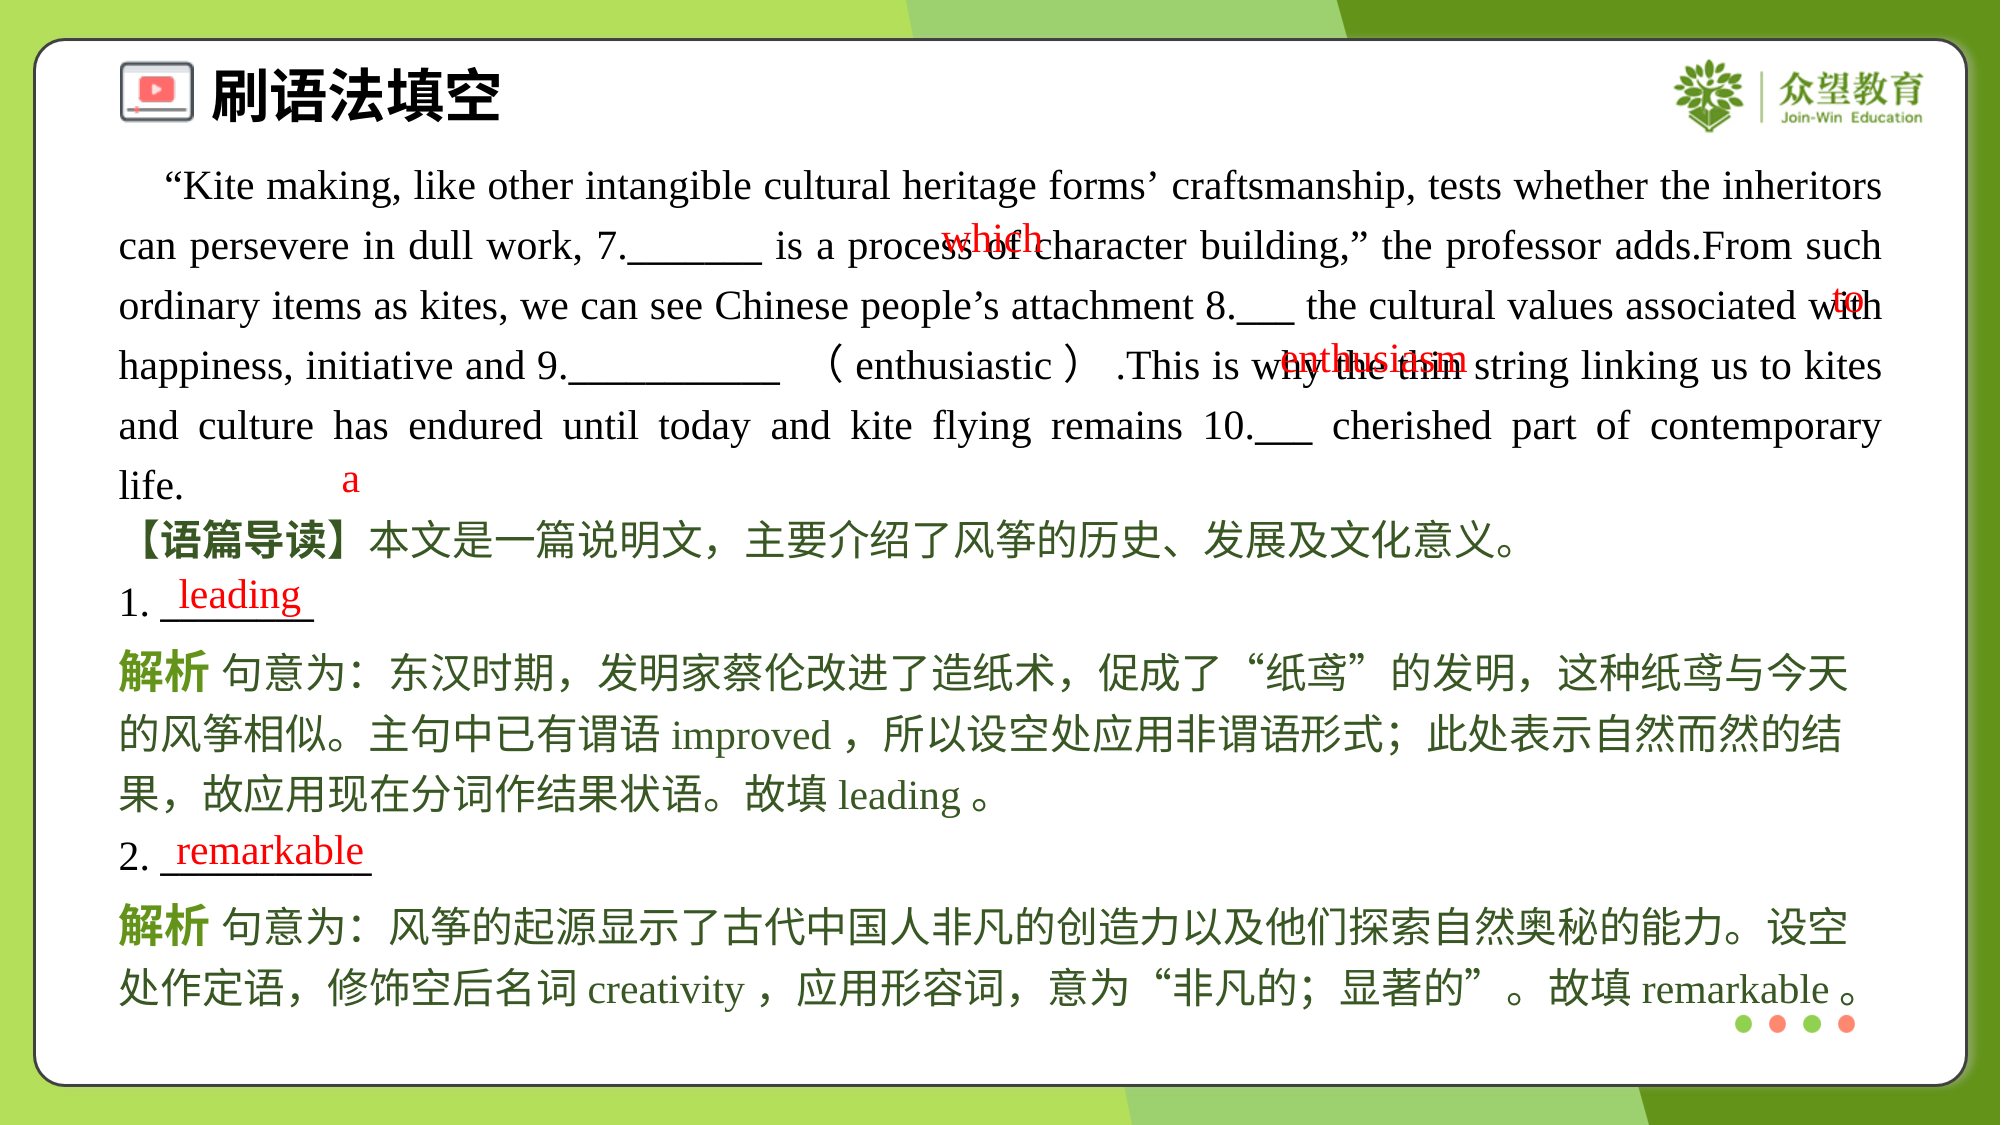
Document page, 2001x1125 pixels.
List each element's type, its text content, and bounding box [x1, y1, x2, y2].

text_box to [1827, 261, 1870, 318]
text_box leading [174, 556, 306, 613]
text_box 1. ________ [118, 564, 1883, 621]
text_box 【语篇导读】本文是一篇说明文，主要介绍了风筝的历史、发展及文化意义。 [118, 503, 1883, 560]
text_box enthusiasm [1275, 321, 1473, 378]
text_box 解析 句意为：风筝的起源显示了古代中国人非凡的创造力以及他们探索自然奥秘的能力。设空处作定语，修饰空后名词creativity，应用形容词，意为“非凡的；显著的”。故填remarkable。 [118, 885, 1883, 1008]
text_box which [936, 201, 1048, 258]
text_box “Kite making, like other intangible cultural heritage forms’ craftsmanship, tests whether the inheritors can persevere in dull work, 7._______ is a process of character building,” the professor adds.From such ordinary items as kites, we can see Chinese people’s attachment 8.___ the cultural values associated with happiness, initiative and 9.___________ （enthusiastic）.This is why the thin string linking us to kites and culture has endured until today and kite flying remains 10.___ cherished part of contemporary life.#1.4 [118, 147, 1883, 502]
text_box remarkable [172, 812, 369, 869]
text_box a [336, 441, 365, 498]
picture [0, 0, 2000, 1125]
text_box 解析 句意为：东汉时期，发明家蔡伦改进了造纸术，促成了“纸鸢”的发明，这种纸鸢与今天的风筝相似。主句中已有谓语improved，所以设空处应用非谓语形式；此处表示自然而然的结果，故应用现在分词作结果状语。故填leading。 [118, 631, 1883, 814]
text_box 2. ___________ [118, 819, 1883, 875]
